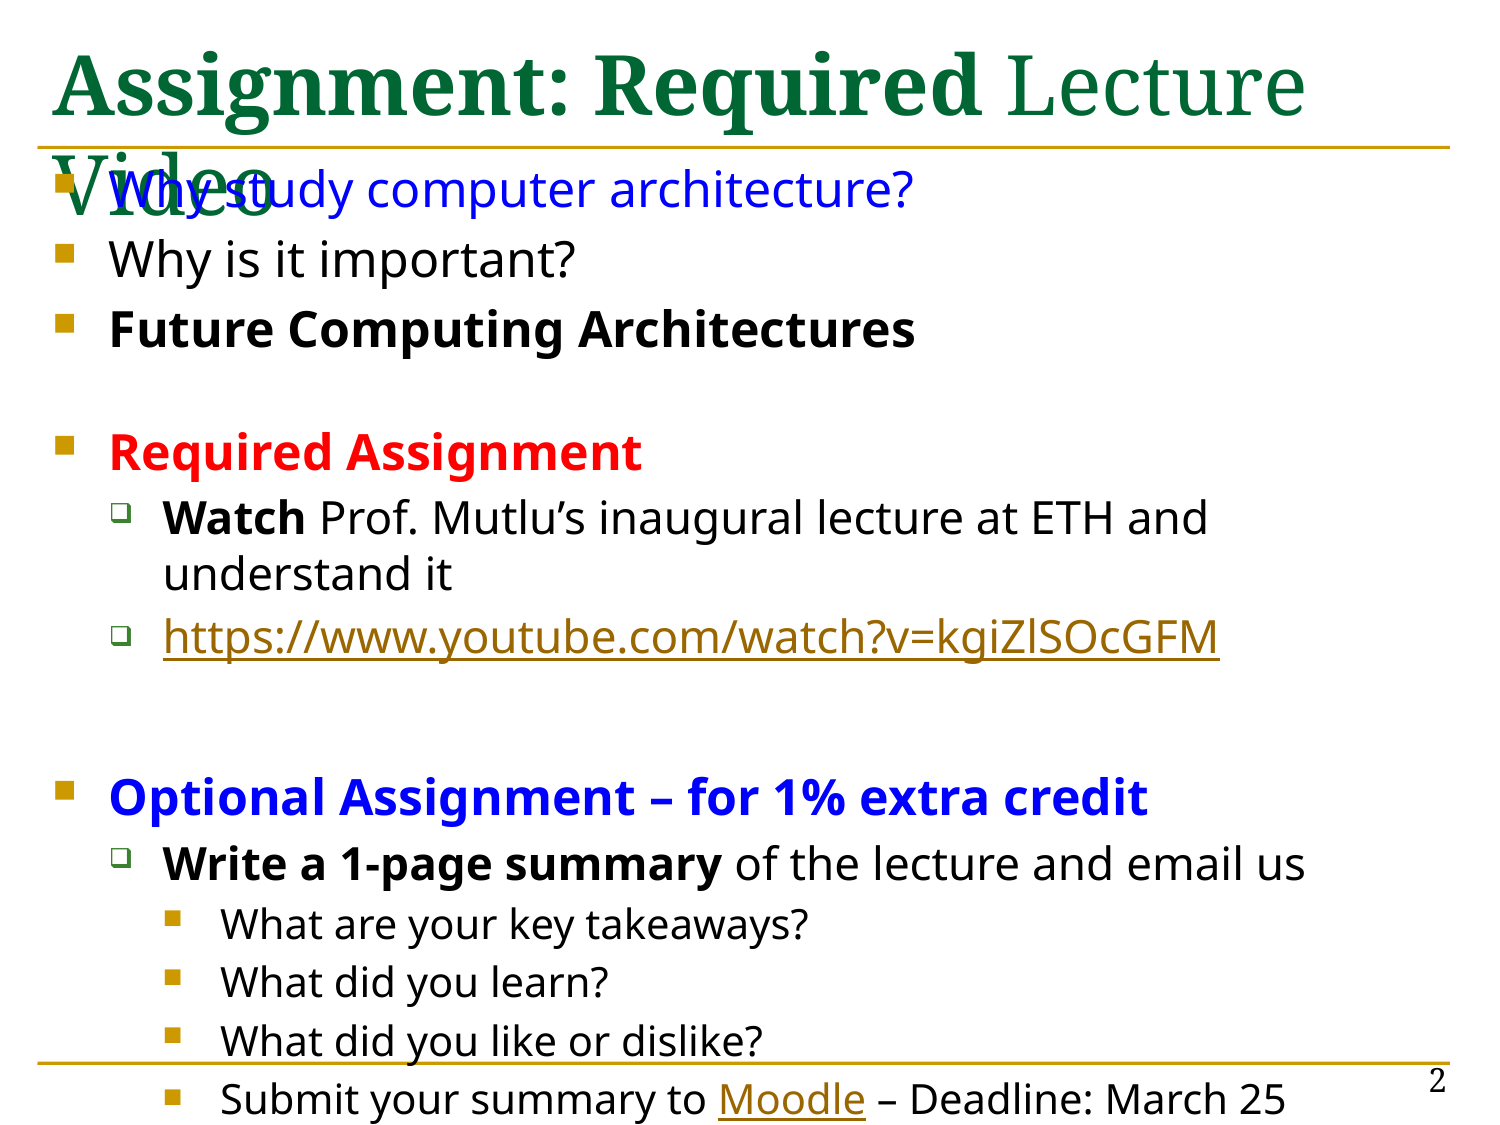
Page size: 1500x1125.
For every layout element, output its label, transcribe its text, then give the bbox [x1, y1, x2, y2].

title Assignment: Required Lecture Video [37, 24, 1450, 149]
list Why study computer architecture? Why is it important? Future Computing Architectures Required Assignment Watch Prof. Mutlu’s inaugural lecture at ETH and understand it https://www.youtube.com/watch?v=kgiZlSOcGFM Optional Assignment – for 1% extra credit Write a 1-page summary of the lecture and email us What are your key takeaways? What did you learn? What did you like or dislike? Submit your summary to Moodle – Deadline: March 25 [37, 149, 1475, 1002]
slide_number 2 [1111, 1036, 1462, 1112]
